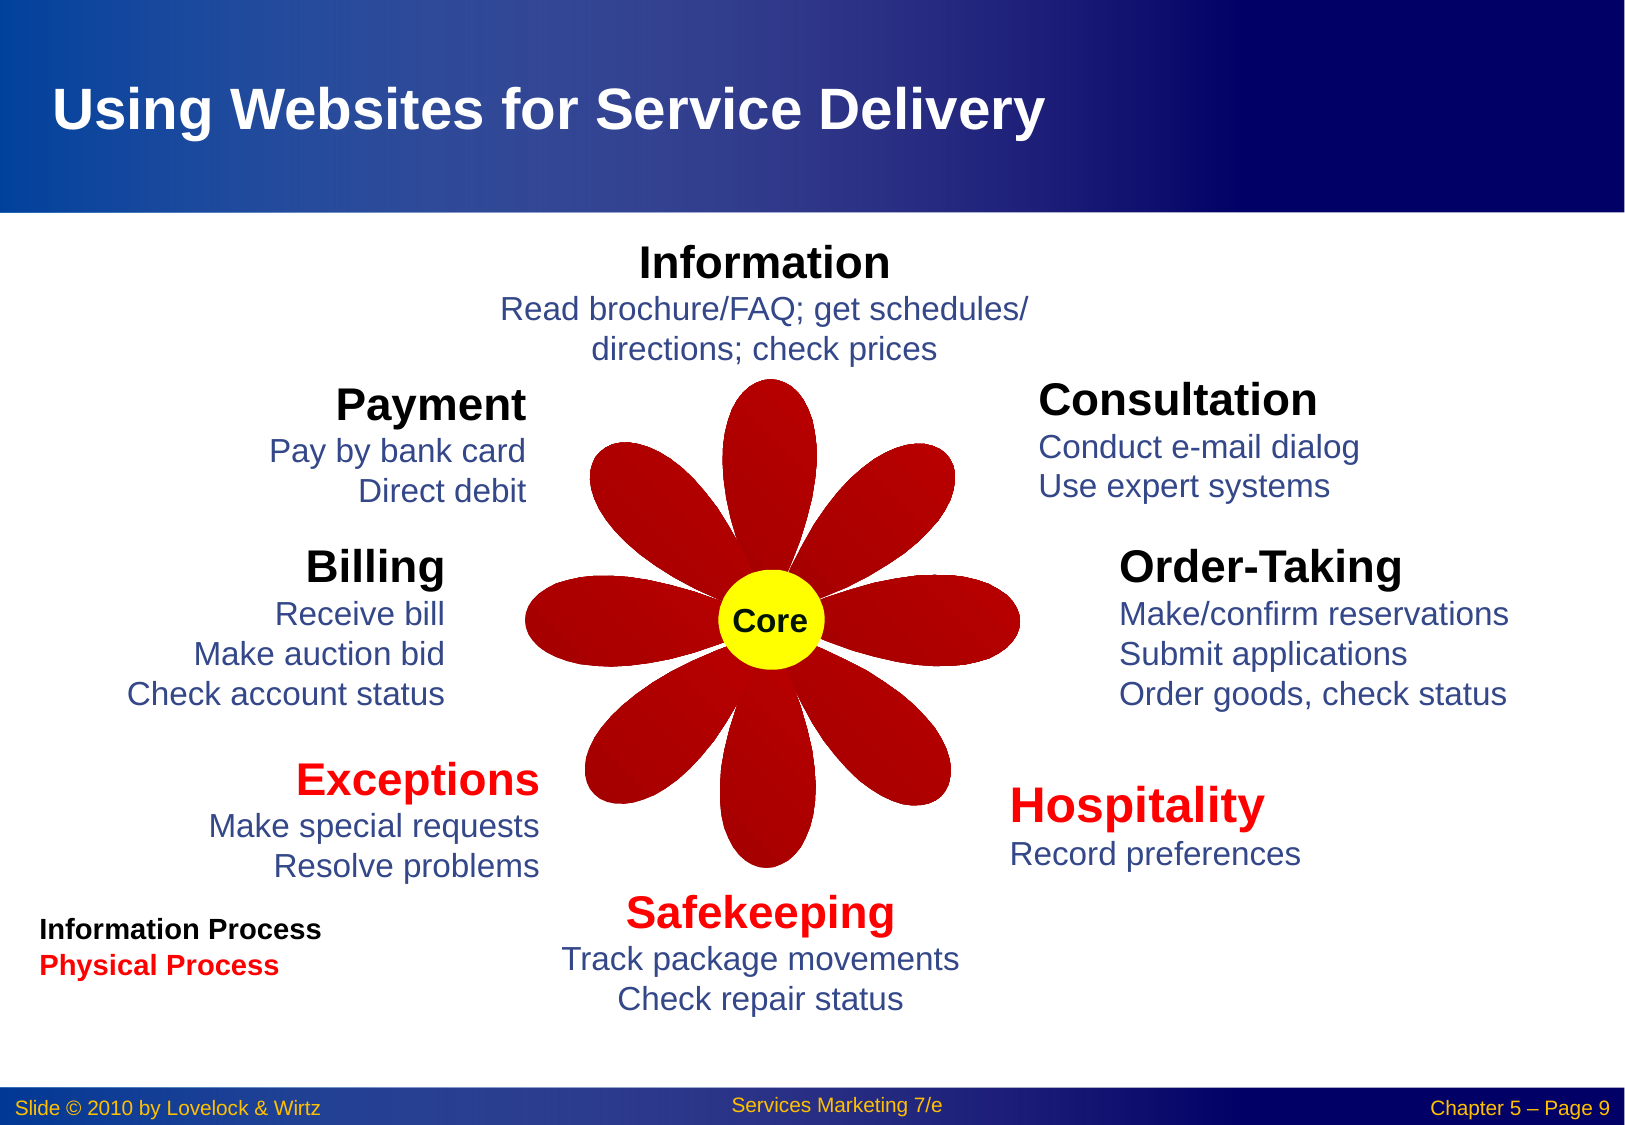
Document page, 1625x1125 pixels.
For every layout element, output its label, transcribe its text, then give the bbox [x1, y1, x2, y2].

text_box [24, 224, 1625, 1030]
title Using Websites for Service Delivery [36, 37, 1088, 176]
